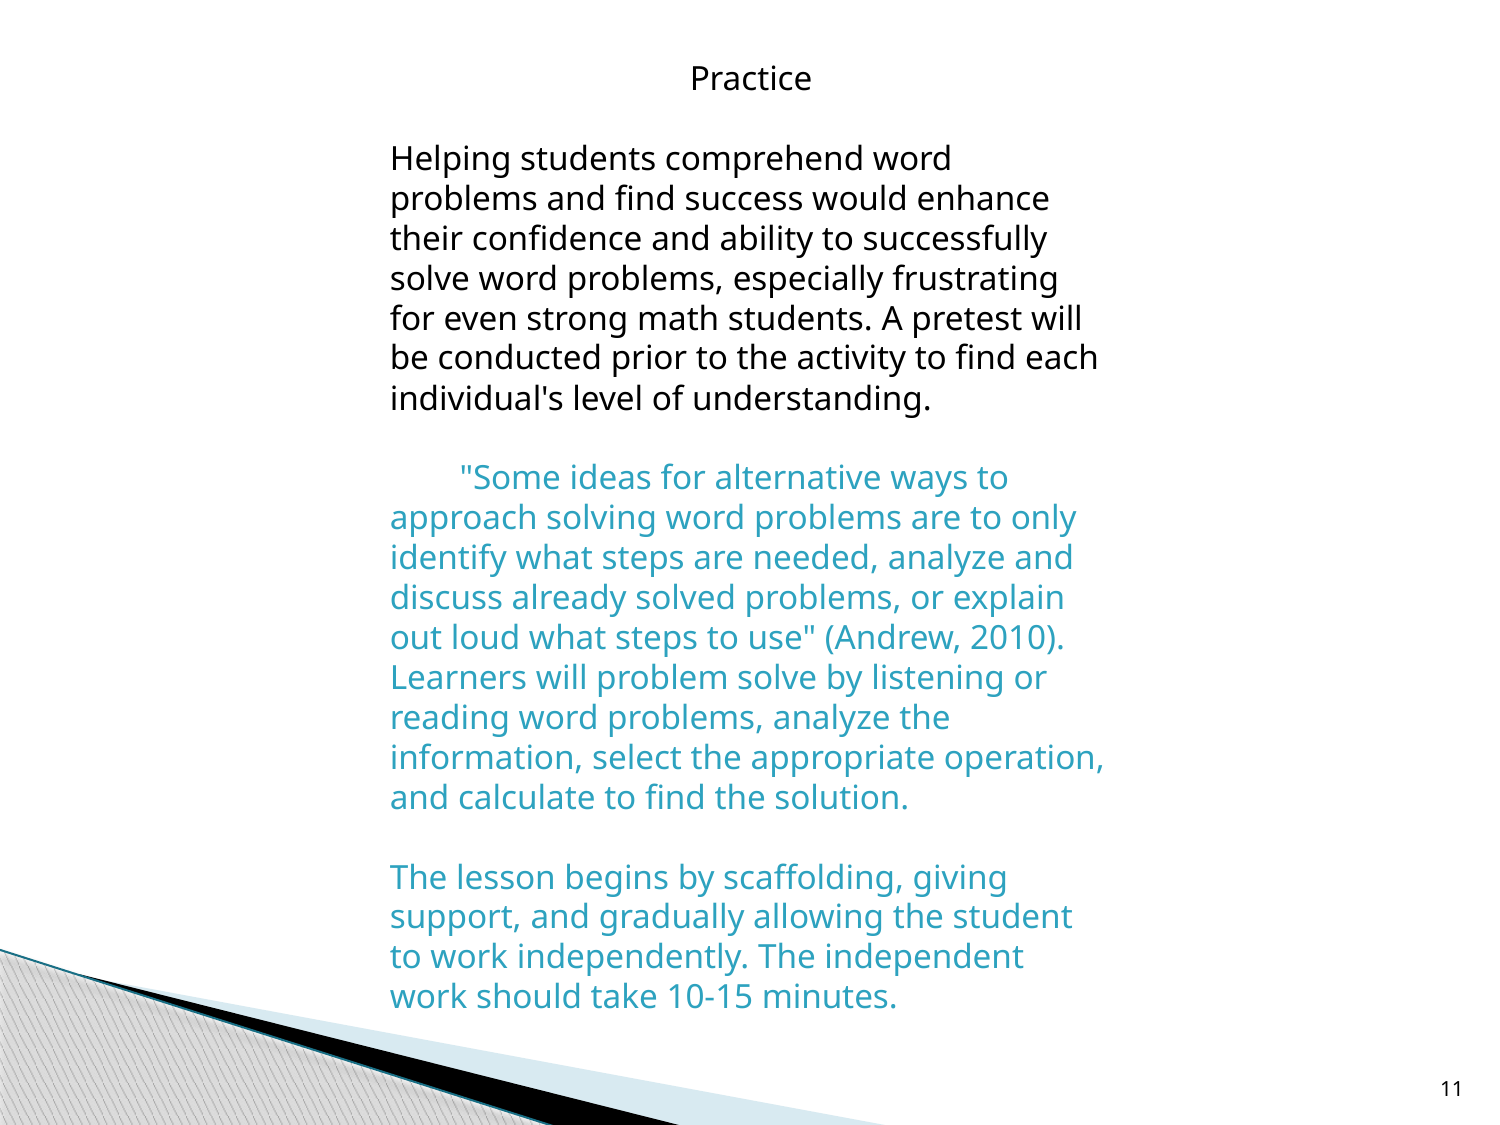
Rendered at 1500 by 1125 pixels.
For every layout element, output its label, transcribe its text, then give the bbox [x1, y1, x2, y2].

slide_number 11 [1418, 1051, 1479, 1112]
text_box Practice Helping students comprehend word problems and find success would enhance their confidence and ability to successfully solve word problems, especially frustrating for even strong math students. A pretest will be conducted prior to the activity to find each individual's level of understanding. "Some ideas for alternative ways to approach solving word problems are to only identify what steps are needed, analyze and discuss already solved problems, or explain out loud what steps to use" (Andrew, 2010). Learners will problem solve by listening or reading word problems, analyze the information, select the appropriate operation, and calculate to find the solution. The lesson begins by scaffolding, giving support, and gradually allowing the student to work independently. The independent work should take 10-15 minutes. [374, 49, 1125, 1074]
